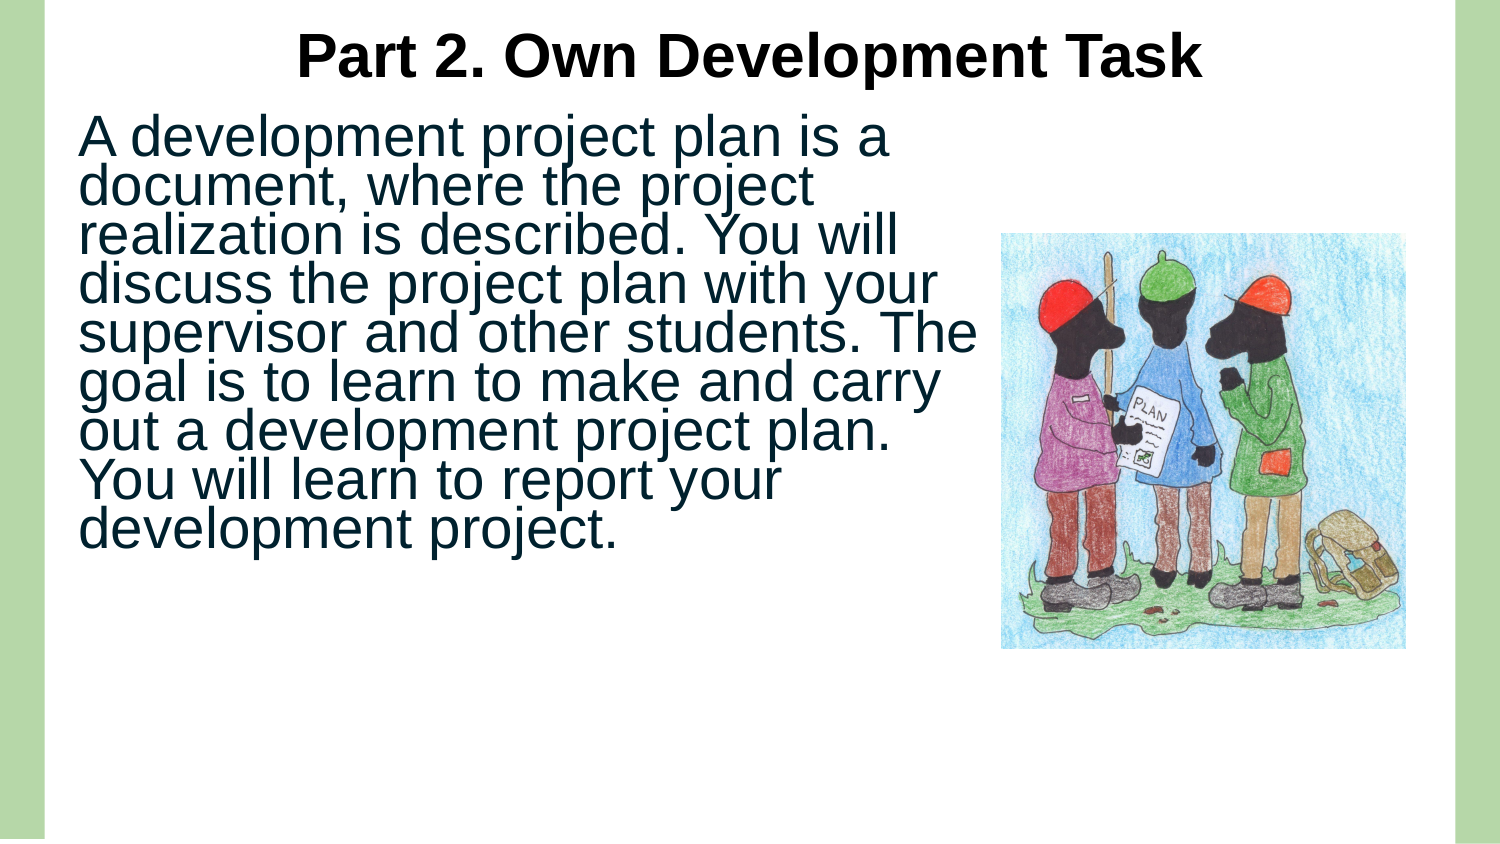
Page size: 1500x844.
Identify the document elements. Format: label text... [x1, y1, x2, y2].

title Part 2. Own Development Task [45, 0, 1455, 104]
list A development project plan is a document, where the project realization is described. You will discuss the project plan with your supervisor and other students. The goal is to learn to make and carry out a development project plan. You will learn to report your development project. [63, 102, 1002, 741]
picture [1001, 233, 1406, 650]
text_box [0, 0, 45, 839]
text_box [1455, 0, 1500, 844]
